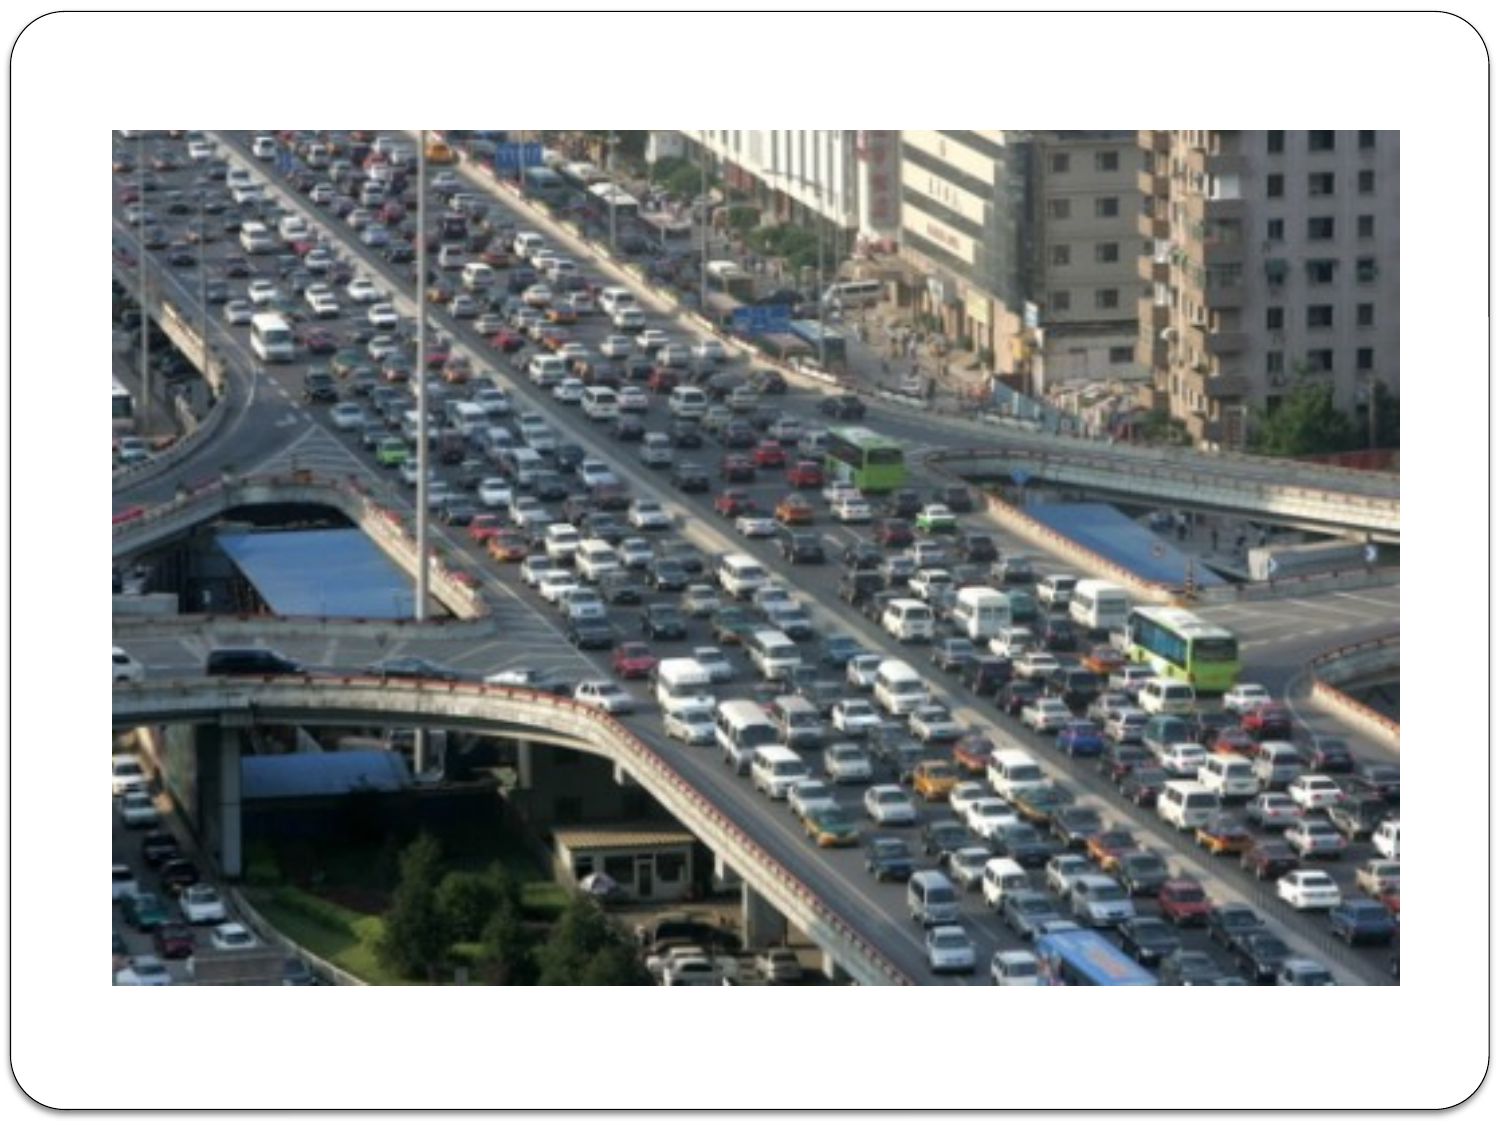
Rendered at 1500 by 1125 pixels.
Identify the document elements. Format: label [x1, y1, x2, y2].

picture [112, 130, 1401, 987]
